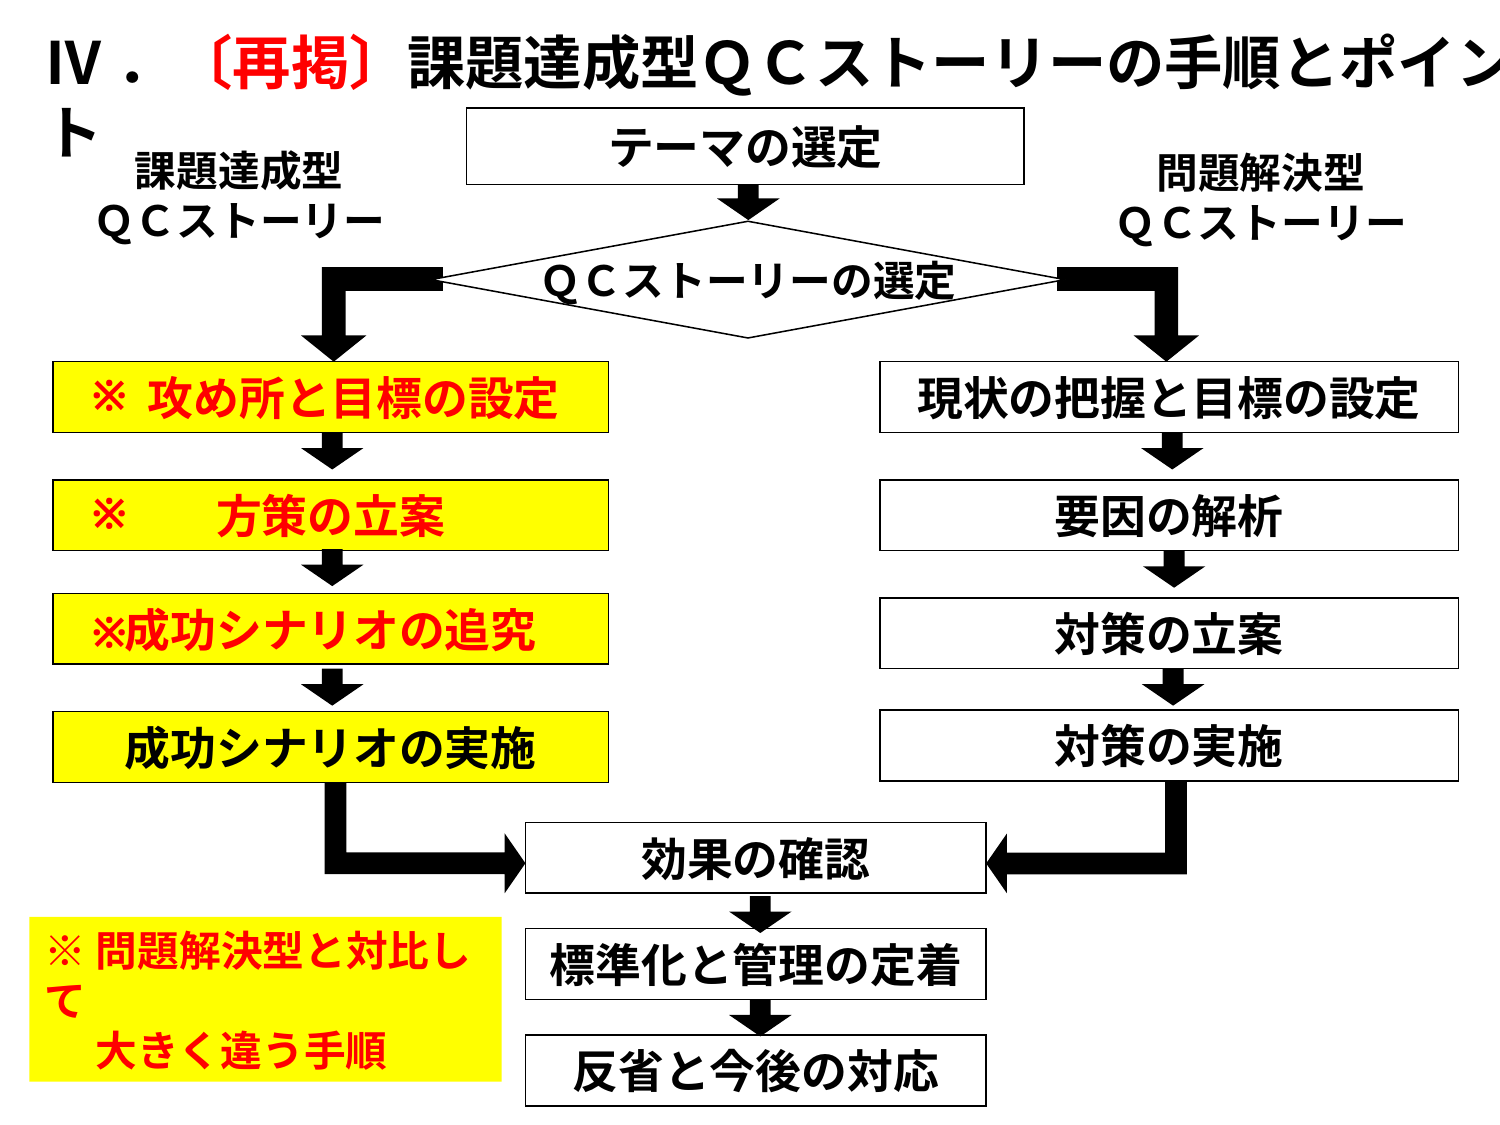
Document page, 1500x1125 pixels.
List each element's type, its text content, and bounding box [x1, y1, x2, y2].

text_box 効果の確認 [525, 822, 987, 894]
text_box Ⅳ．〔再掲〕課題達成型ＱＣストーリーの手順とポイント [29, 18, 1500, 174]
text_box [1057, 267, 1199, 361]
text_box 反省と今後の対応 [525, 1034, 987, 1106]
text_box ＱＣストーリーの選定 [430, 221, 1066, 338]
text_box 現状の把握と目標の設定 [879, 361, 1459, 433]
text_box [301, 432, 364, 470]
text_box 対策の実施 [879, 710, 1459, 781]
text_box ※ [76, 361, 184, 427]
text_box 対策の立案 [879, 597, 1459, 669]
text_box テーマの選定 [466, 174, 1025, 185]
text_box 攻め所と目標の設定 [53, 361, 609, 433]
text_box 標準化と管理の定着 [525, 928, 987, 1000]
text_box [301, 267, 443, 361]
text_box ※問題解決型と対比して 大きく違う手順 [29, 916, 502, 1082]
text_box [1142, 550, 1206, 588]
text_box [324, 783, 525, 894]
text_box [729, 999, 792, 1037]
text_box 方策の立案 [53, 479, 609, 551]
text_box ※ [76, 479, 184, 545]
text_box 課題達成型 ＱＣストーリー [0, 137, 479, 252]
text_box [729, 896, 792, 934]
text_box [301, 549, 364, 587]
text_box 成功シナリオの追究 [53, 593, 609, 665]
text_box [301, 668, 364, 706]
text_box [1141, 432, 1204, 470]
text_box [717, 185, 780, 221]
text_box [987, 781, 1187, 894]
text_box 問題解決型 ＱＣストーリー [1021, 174, 1500, 254]
text_box ※ [76, 597, 184, 663]
text_box 成功シナリオの実施 [53, 711, 609, 783]
text_box [1141, 668, 1205, 706]
text_box 要因の解析 [879, 479, 1459, 551]
